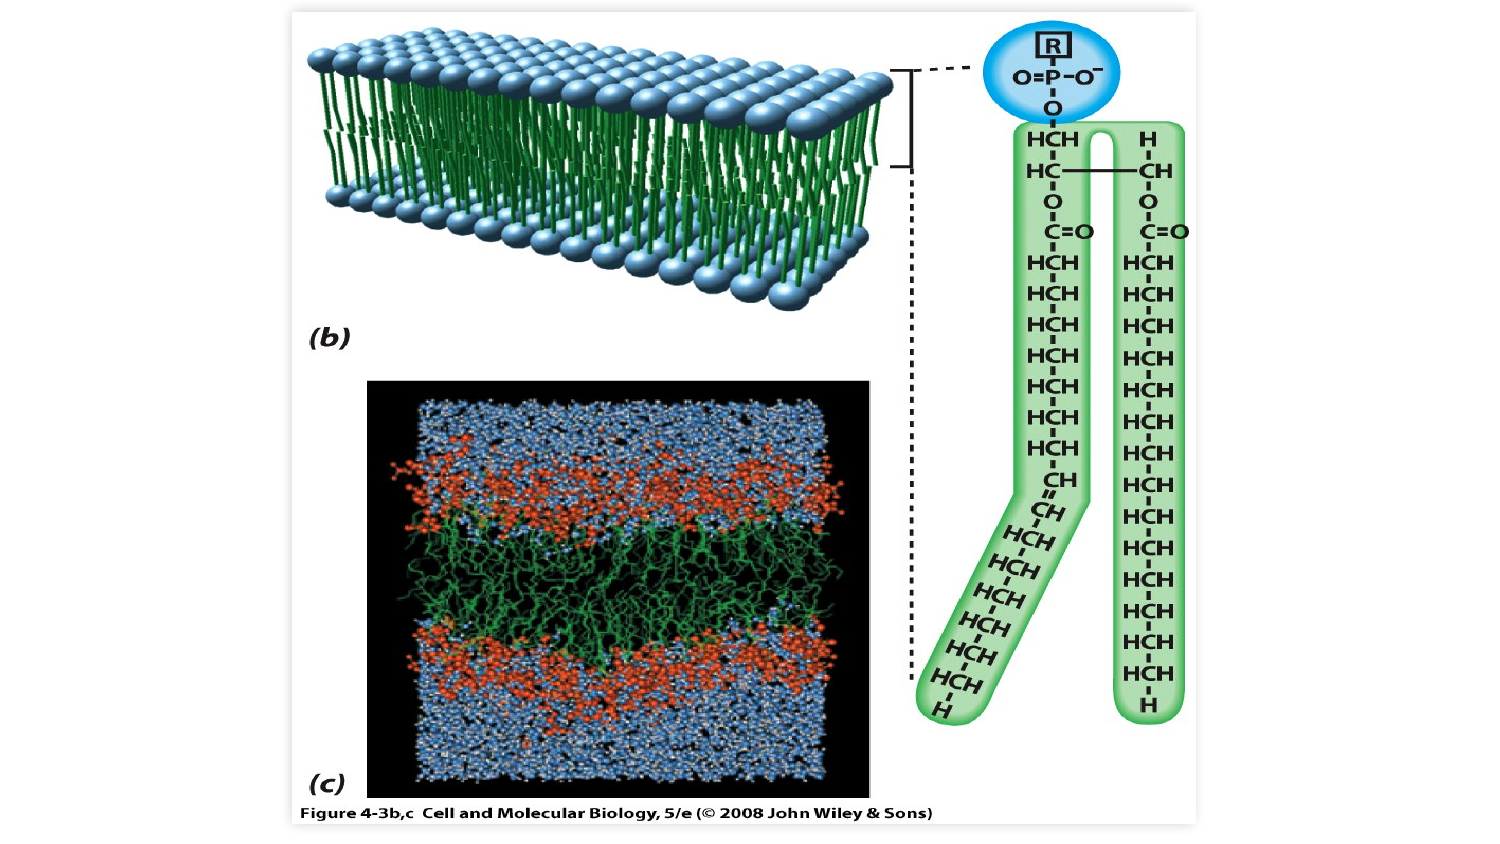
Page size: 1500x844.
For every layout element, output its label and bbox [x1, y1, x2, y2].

picture [292, 11, 1196, 824]
